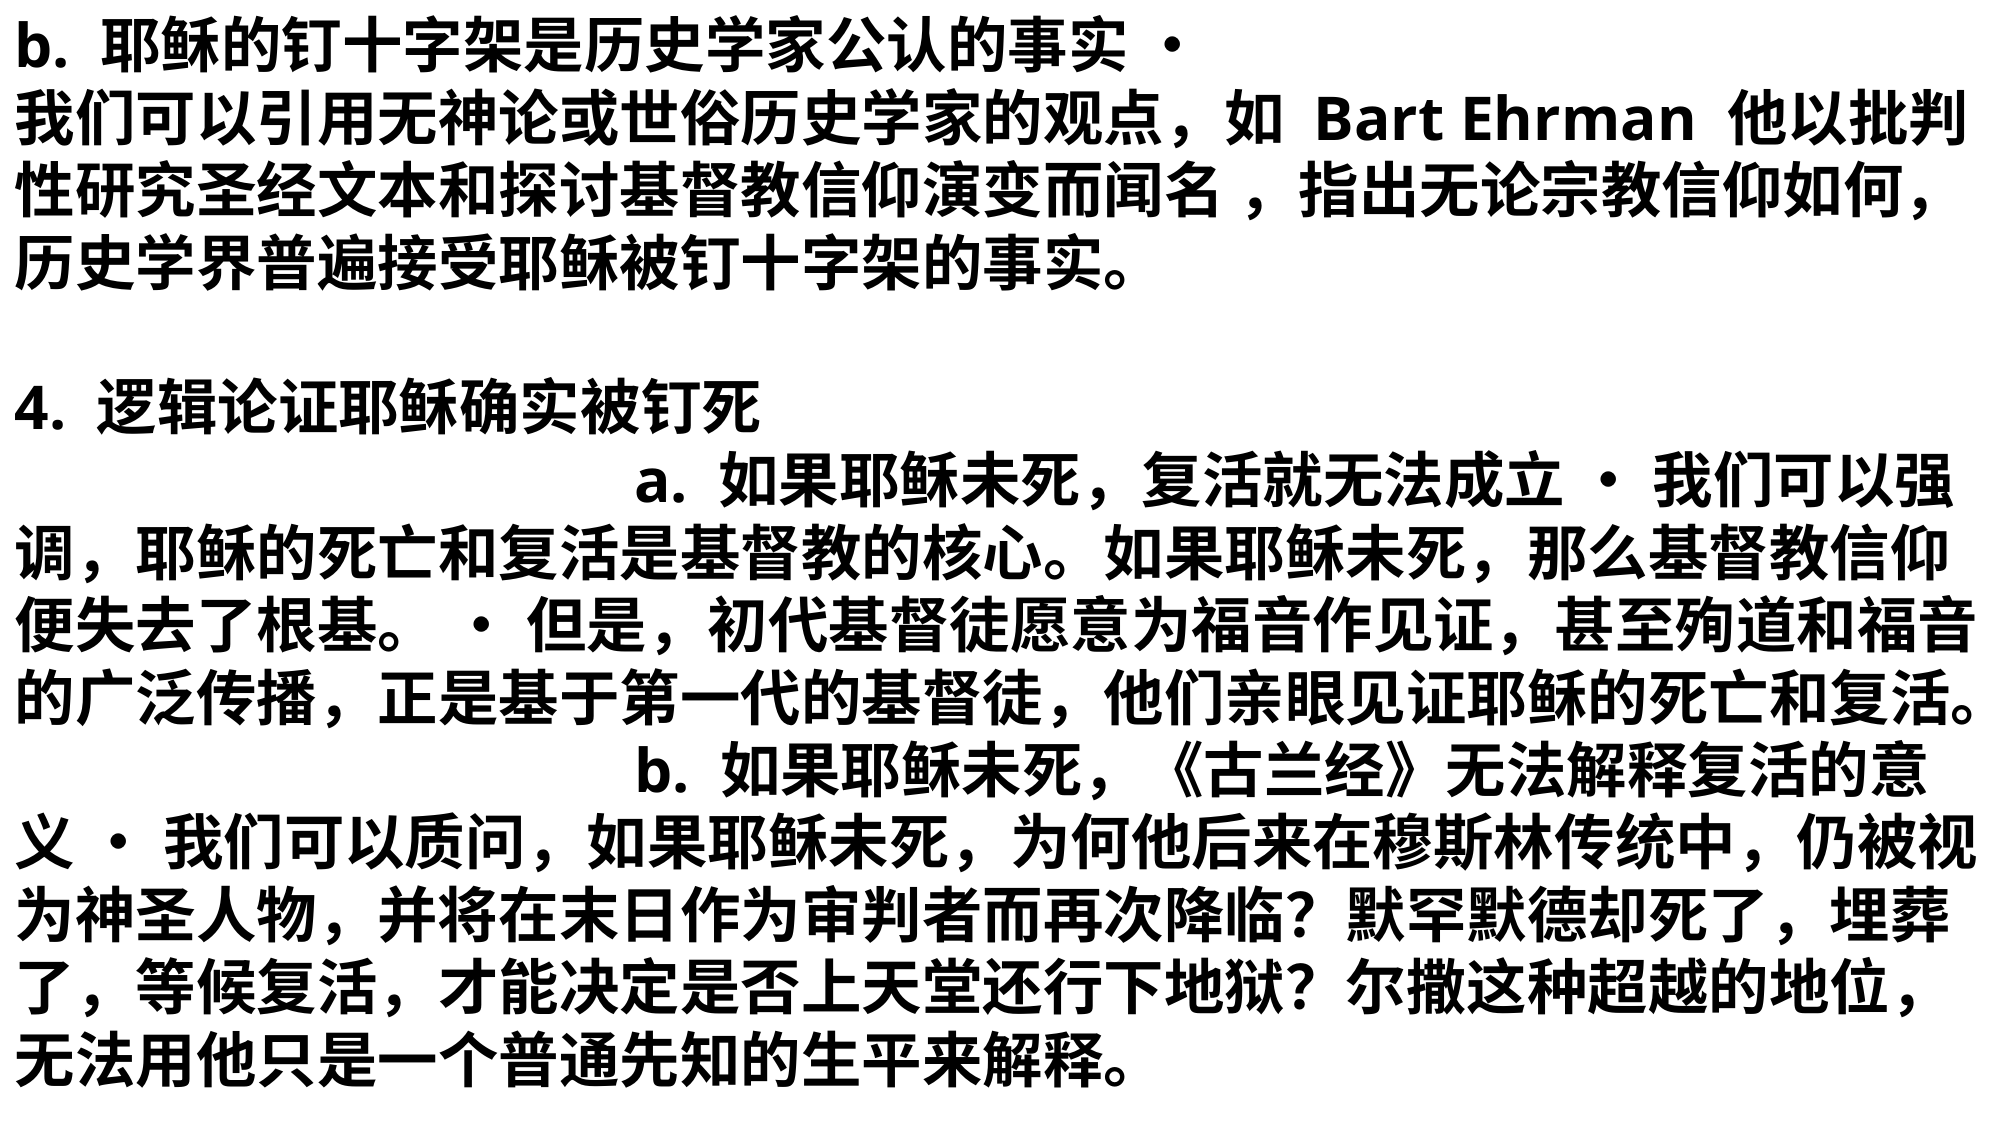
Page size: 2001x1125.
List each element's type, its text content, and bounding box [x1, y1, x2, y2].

text_box b. 耶稣的钉十字架是历史学家公认的事实 • 我们可以引用无神论或世俗历史学家的观点，如 Bart Ehrman 他以批判性研究圣经文本和探讨基督教信仰演变而闻名 ，指出无论宗教信仰如何，历史学界普遍接受耶稣被钉十字架的事实。 4. 逻辑论证耶稣确实被钉死 a. 如果耶稣未死，复活就无法成立 • 我们可以强调，耶稣的死亡和复活是基督教的核心。如果耶稣未死，那么基督教信仰便失去了根基。 • 但是，初代基督徒愿意为福音作见证，甚至殉道和福音的广泛传播，正是基于第一代的基督徒，他们亲眼见证耶稣的死亡和复活。 b. 如果耶稣未死，《古兰经》无法解释复活的意义 • 我们可以质问，如果耶稣未死，为何他后来在穆斯林传统中，仍被视为神圣人物，并将在末日作为审判者而再次降临？默罕默德却死了，埋葬了，等候复活，才能决定是否上天堂还行下地狱？尔撒这种超越的地位，无法用他只是一个普通先知的生平来解释。 [0, 0, 2000, 1102]
